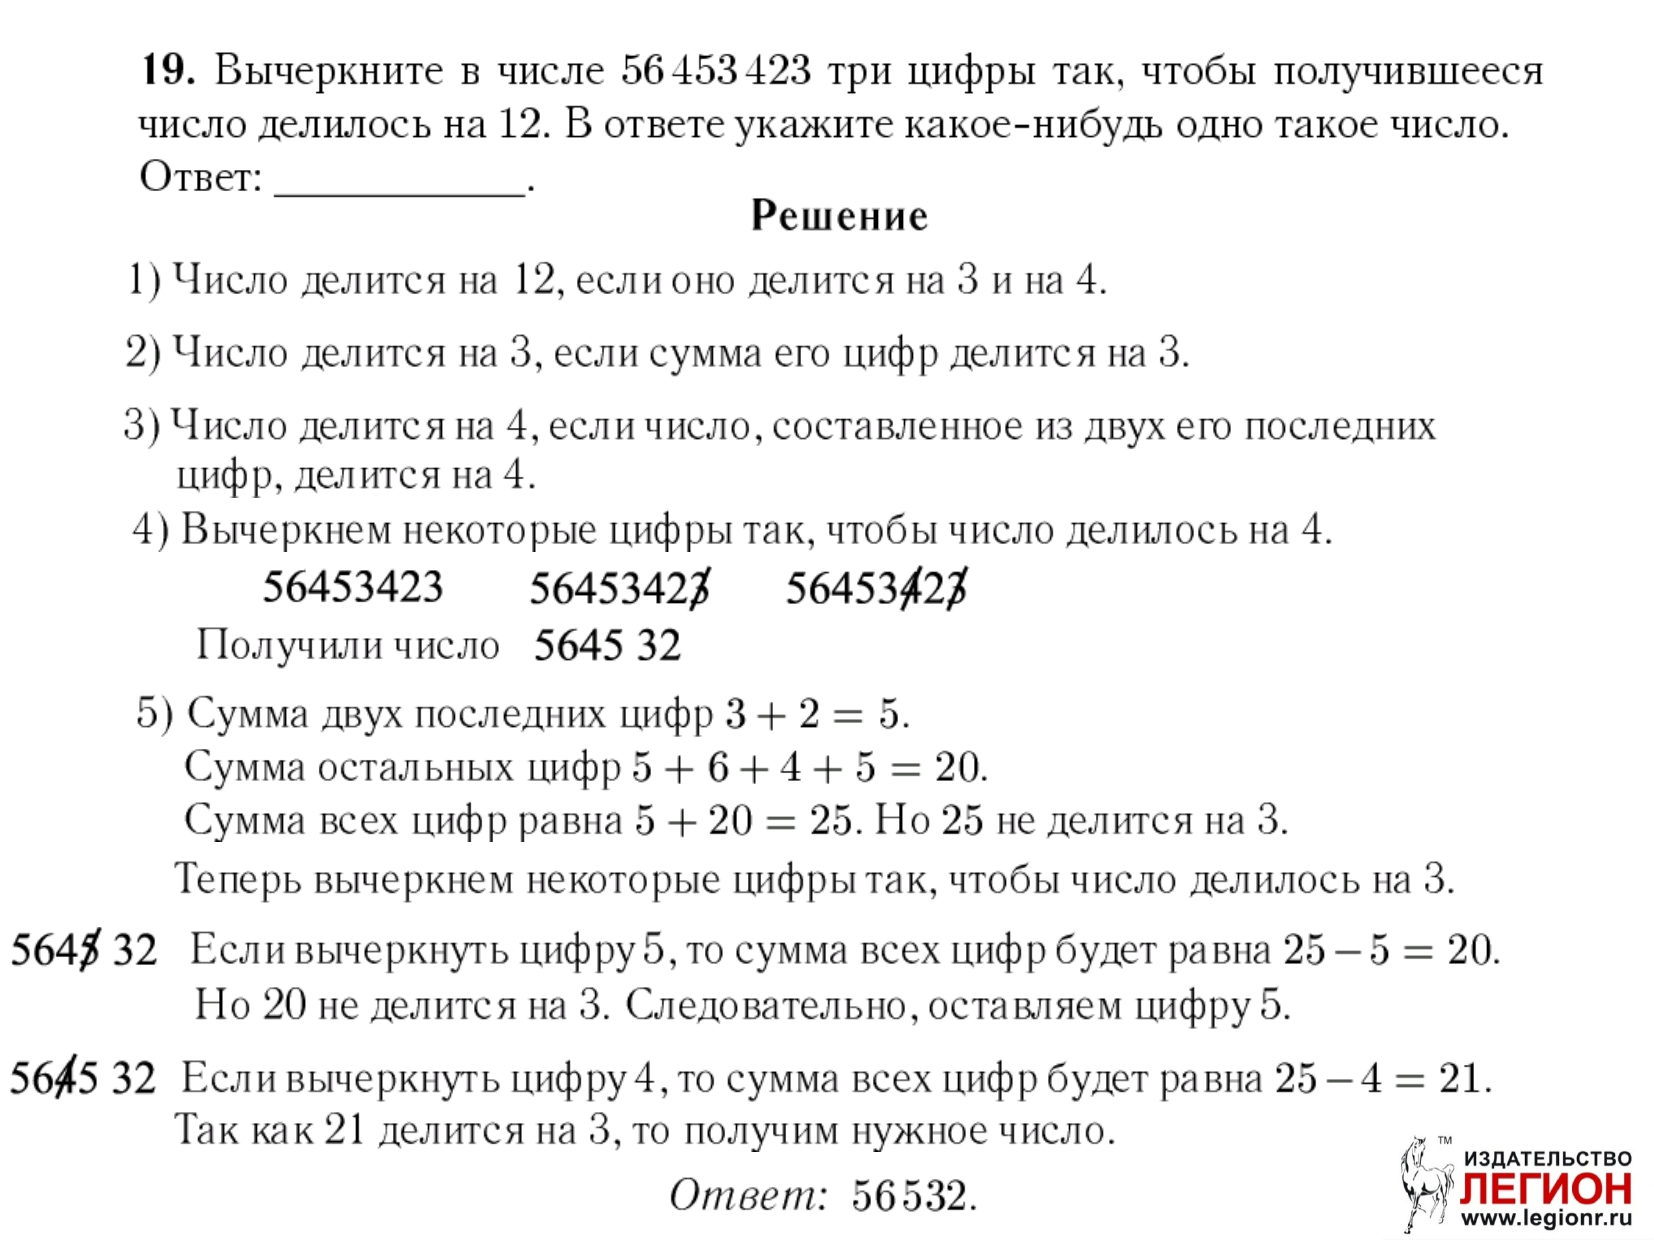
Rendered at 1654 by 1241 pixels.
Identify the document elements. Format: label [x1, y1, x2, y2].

picture [193, 983, 1293, 1032]
picture [135, 690, 1292, 843]
picture [117, 33, 1550, 305]
picture [111, 397, 1442, 498]
picture [0, 1053, 165, 1101]
picture [521, 561, 718, 614]
picture [123, 502, 1345, 552]
picture [521, 619, 682, 671]
picture [193, 619, 506, 671]
picture [779, 561, 971, 615]
picture [170, 1053, 1654, 1241]
picture [170, 854, 1460, 910]
picture [662, 1170, 984, 1223]
picture [240, 555, 449, 611]
picture [0, 926, 166, 976]
picture [117, 326, 1199, 378]
picture [181, 924, 1513, 975]
